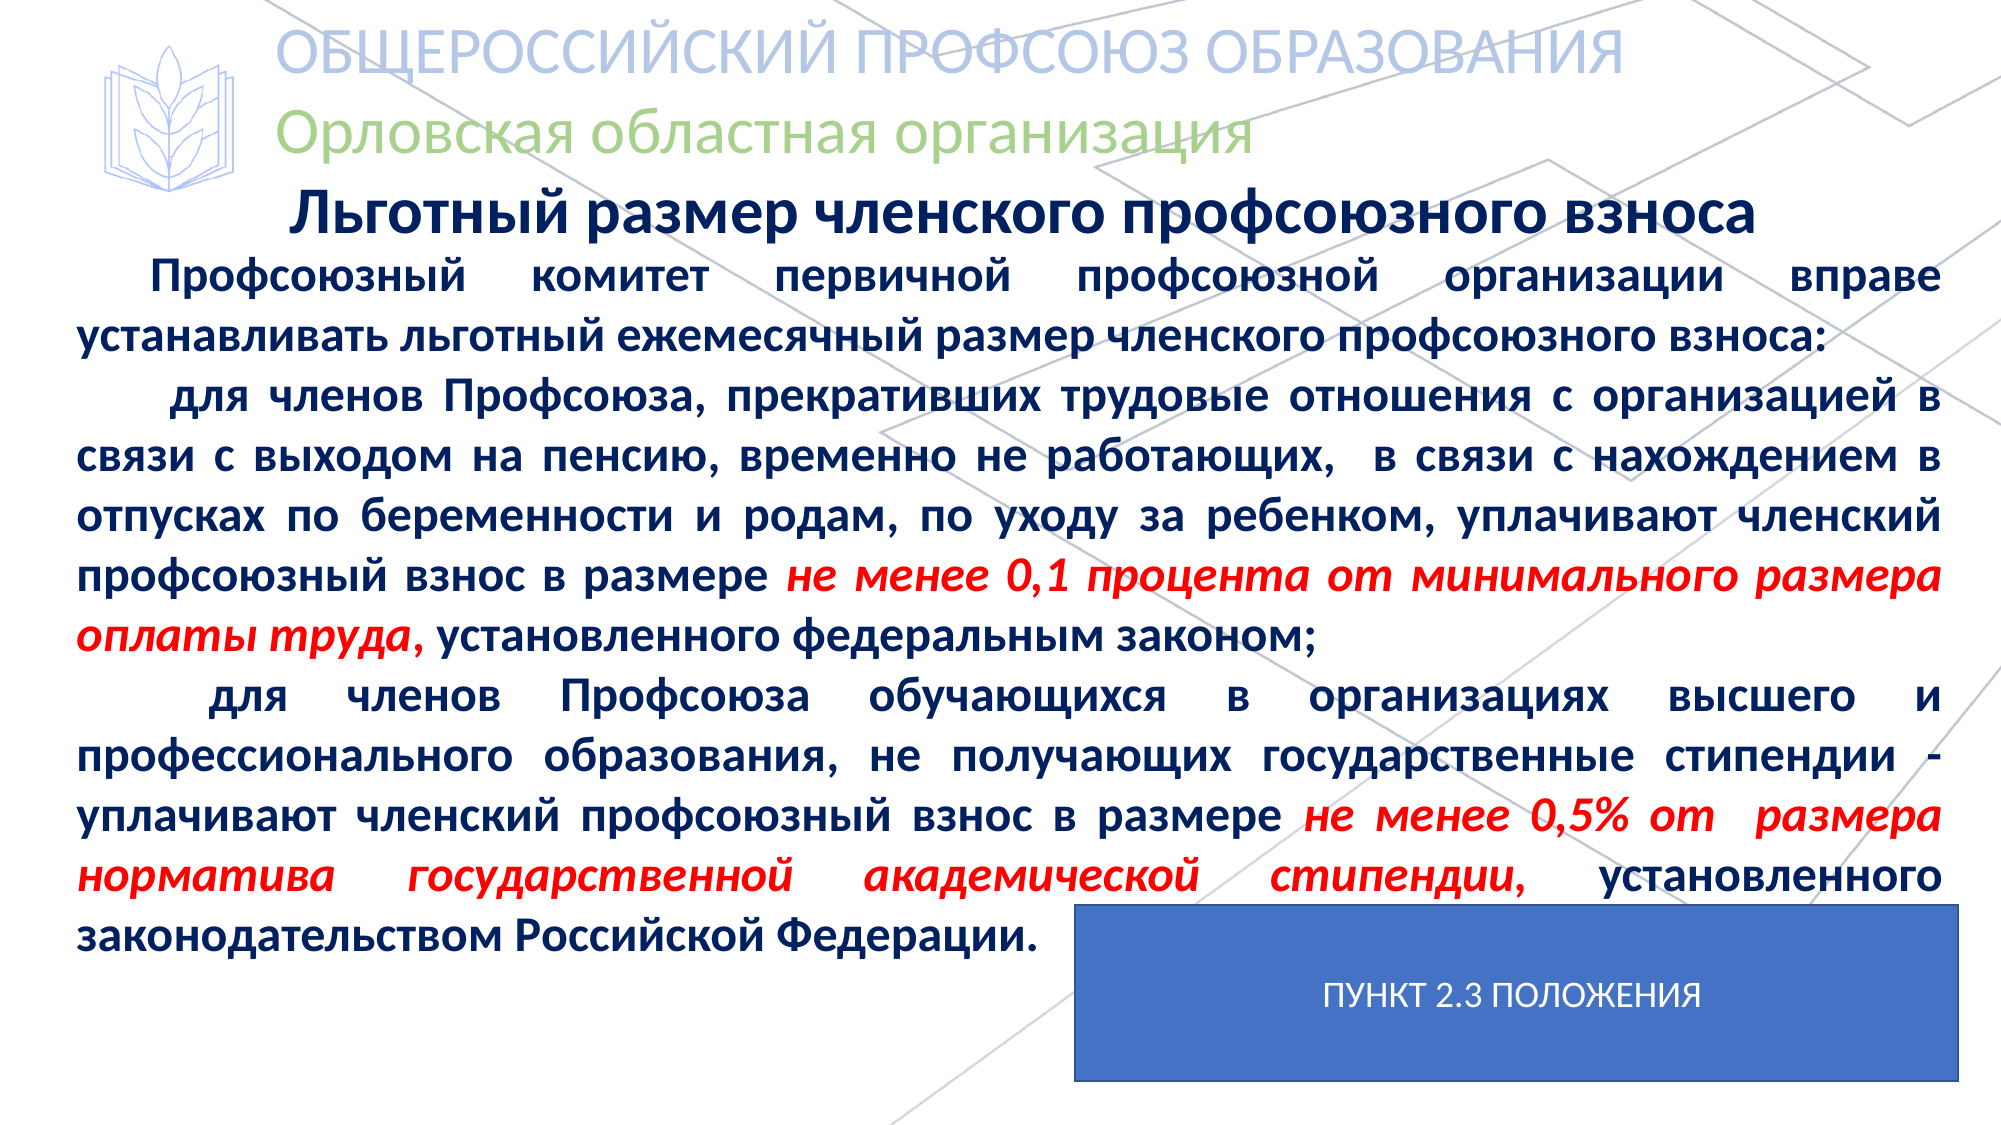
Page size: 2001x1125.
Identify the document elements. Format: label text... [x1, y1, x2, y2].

text_box ОБЩЕРОССИЙСКИЙ ПРОФСОЮЗ ОБРАЗОВАНИЯ Орловская областная организация [275, 0, 1823, 166]
text_box ПУНКТ 2.3 ПОЛОЖЕНИЯ [1074, 904, 1959, 1082]
picture [78, 26, 263, 211]
text_box Льготный размер членского профсоюзного взноса [274, 159, 1904, 233]
text_box Профсоюзный комитет первичной профсоюзной организации вправе устанавливать льготный ежемесячный размер членского профсоюзного взноса: для членов Профсоюза, прекративших трудовые отношения с организацией в связи с выходом на пенсию, временно не работающих, в связи с нахождением в отпусках по беременности и родам, по уходу за ребенком, уплачивают членский профсоюзный взнос в размере не менее 0,1 процента от минимального размера оплаты труда, установленного федеральным законом; для членов Профсоюза обучающихся в организациях высшего и профессионального образования, не получающих государственные стипендии - уплачивают членский профсоюзный взнос в размере не менее 0,5% от размера норматива государственной академической стипендии, установленного законодательством Российской Федерации. [61, 233, 1958, 969]
